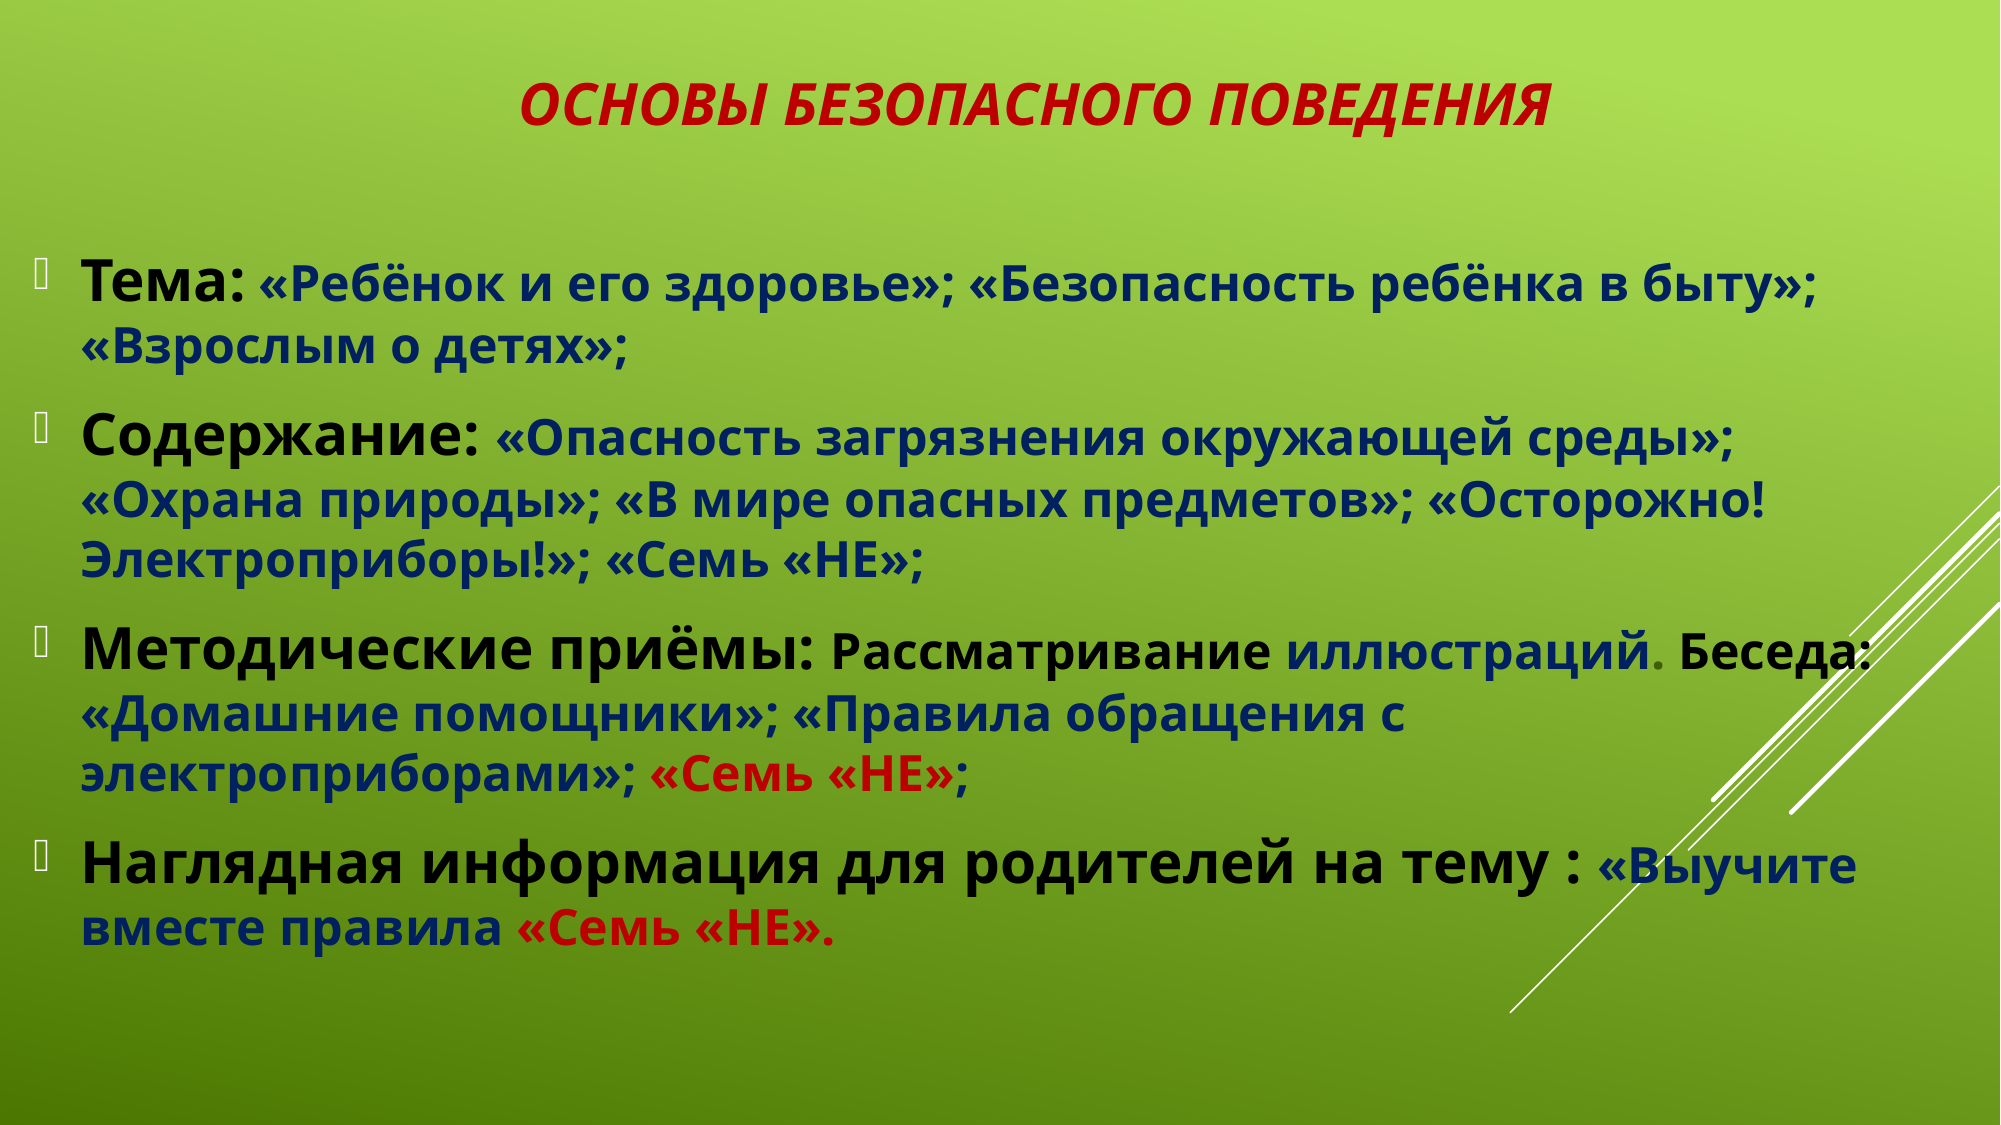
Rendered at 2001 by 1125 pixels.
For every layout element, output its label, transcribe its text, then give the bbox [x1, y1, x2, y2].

list Тема: «Ребёнок и его здоровье»; «Безопасность ребёнка в быту»; «Взрослым о детях»; Содержание: «Опасность загрязнения окружающей среды»; «Охрана природы»; «В мире опасных предметов»; «Осторожно! Электроприборы!»; «Семь «НЕ»; Методические приёмы: Рассматривание иллюстраций. Беседа: «Домашние помощники»; «Правила обращения с электроприборами»; «Семь «НЕ»; Наглядная информация для родителей на тему : «Выучите вместе правила «Семь «НЕ». [18, 197, 1977, 1085]
text_box Основы Безопасного поведения [335, 38, 1736, 165]
